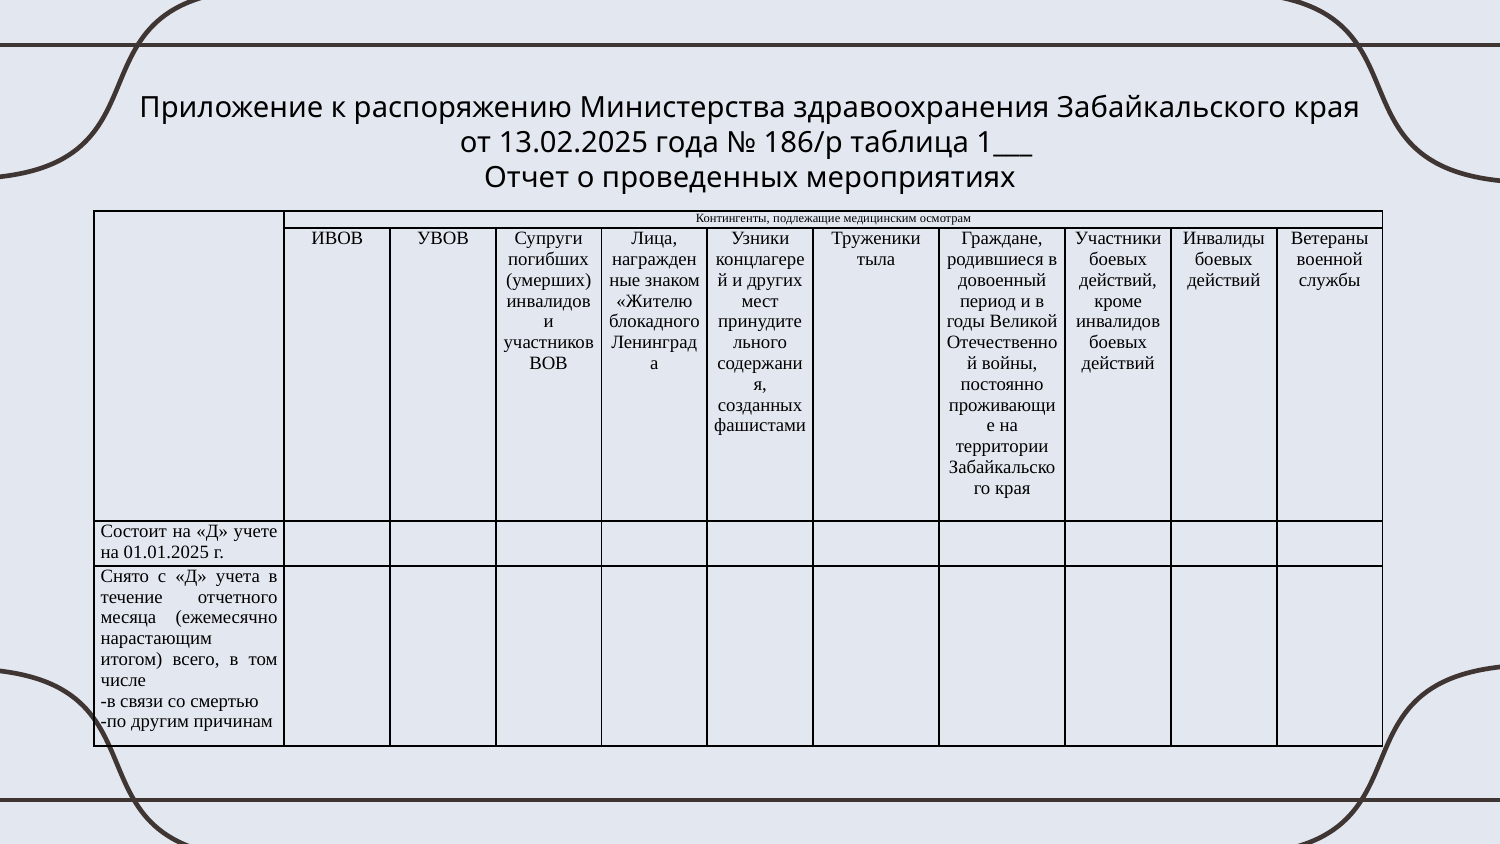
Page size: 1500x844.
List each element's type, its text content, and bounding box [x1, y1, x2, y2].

table_cell Инвалиды боевых действий [1172, 229, 1276, 520]
table_cell [1172, 567, 1276, 745]
table_cell [1172, 522, 1276, 565]
table_cell Ветераны военной службы [1278, 229, 1382, 520]
table_cell [814, 522, 938, 565]
table_cell Узники концлагерей и других мест принудительного содержания, созданных фашистами [708, 229, 812, 520]
table_cell [602, 567, 706, 745]
table_cell [1278, 567, 1382, 745]
table_cell Супруги погибших (умерших) инвалидов и участников ВОВ [497, 229, 601, 520]
table_cell Лица, награжденные знаком «Жителю блокадного Ленинграда [602, 229, 706, 520]
table_cell УВОВ [391, 229, 495, 520]
table_cell [285, 567, 389, 745]
table_cell [940, 567, 1064, 745]
table_cell [391, 567, 495, 745]
table_cell [708, 522, 812, 565]
table_cell Снято с «Д» учета в течение отчетного месяца (ежемесячно нарастающим итогом) всего, в том числе -в связи со смертью -по другим причинам [95, 567, 283, 745]
table_cell Граждане, родившиеся в довоенный период и в годы Великой Отечественной войны, постоянно проживающие на территории Забайкальского края [940, 229, 1064, 520]
table_cell Труженики тыла [814, 229, 938, 520]
title Приложение к распоряжению Министерства здравоохранения Забайкальского края от 13.02.2025 года № 186/р таблица 1___ Отчет о проведенных мероприятиях [116, 72, 1383, 167]
table_cell [497, 567, 601, 745]
table_cell [391, 522, 495, 565]
table_cell [940, 522, 1064, 565]
table_cell Участники боевых действий, кроме инвалидов боевых действий [1066, 229, 1170, 520]
text_box [0, 14, 256, 60]
table_cell [1278, 522, 1382, 565]
table_header [95, 212, 283, 520]
table_header Контингенты, подлежащие медицинским осмотрам [285, 212, 1382, 227]
table_cell [814, 567, 938, 745]
table_cell [602, 522, 706, 565]
table_cell ИВОВ [285, 229, 389, 520]
table_cell [1066, 522, 1170, 565]
table_cell [1066, 567, 1170, 745]
table_cell Состоит на «Д» учете на 01.01.2025 г. [95, 522, 283, 565]
table_cell [708, 567, 812, 745]
table_cell [285, 522, 389, 565]
table_cell [497, 522, 601, 565]
